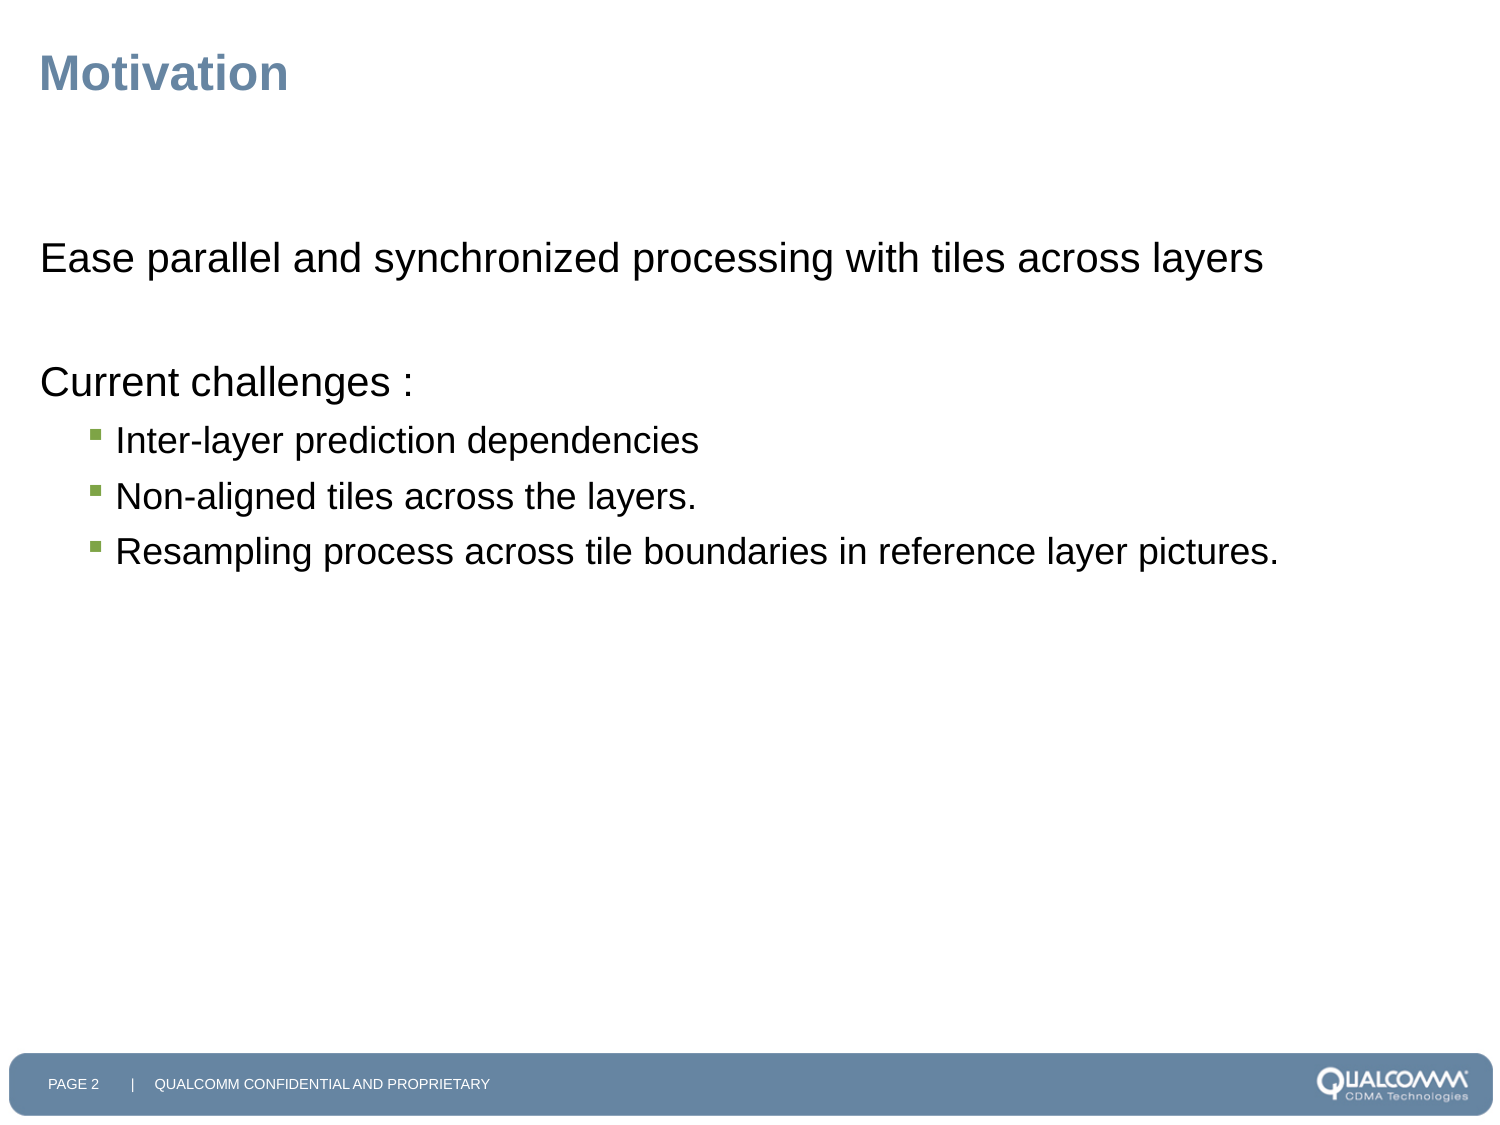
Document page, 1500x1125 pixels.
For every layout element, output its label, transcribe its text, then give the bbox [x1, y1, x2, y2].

list Ease parallel and synchronized processing with tiles across layers Current challenges : Inter-layer prediction dependencies Non-aligned tiles across the layers. Resampling process across tile boundaries in reference layer pictures. [24, 162, 1455, 1035]
picture [0, 1048, 1500, 1125]
title Motivation [23, 44, 1457, 138]
